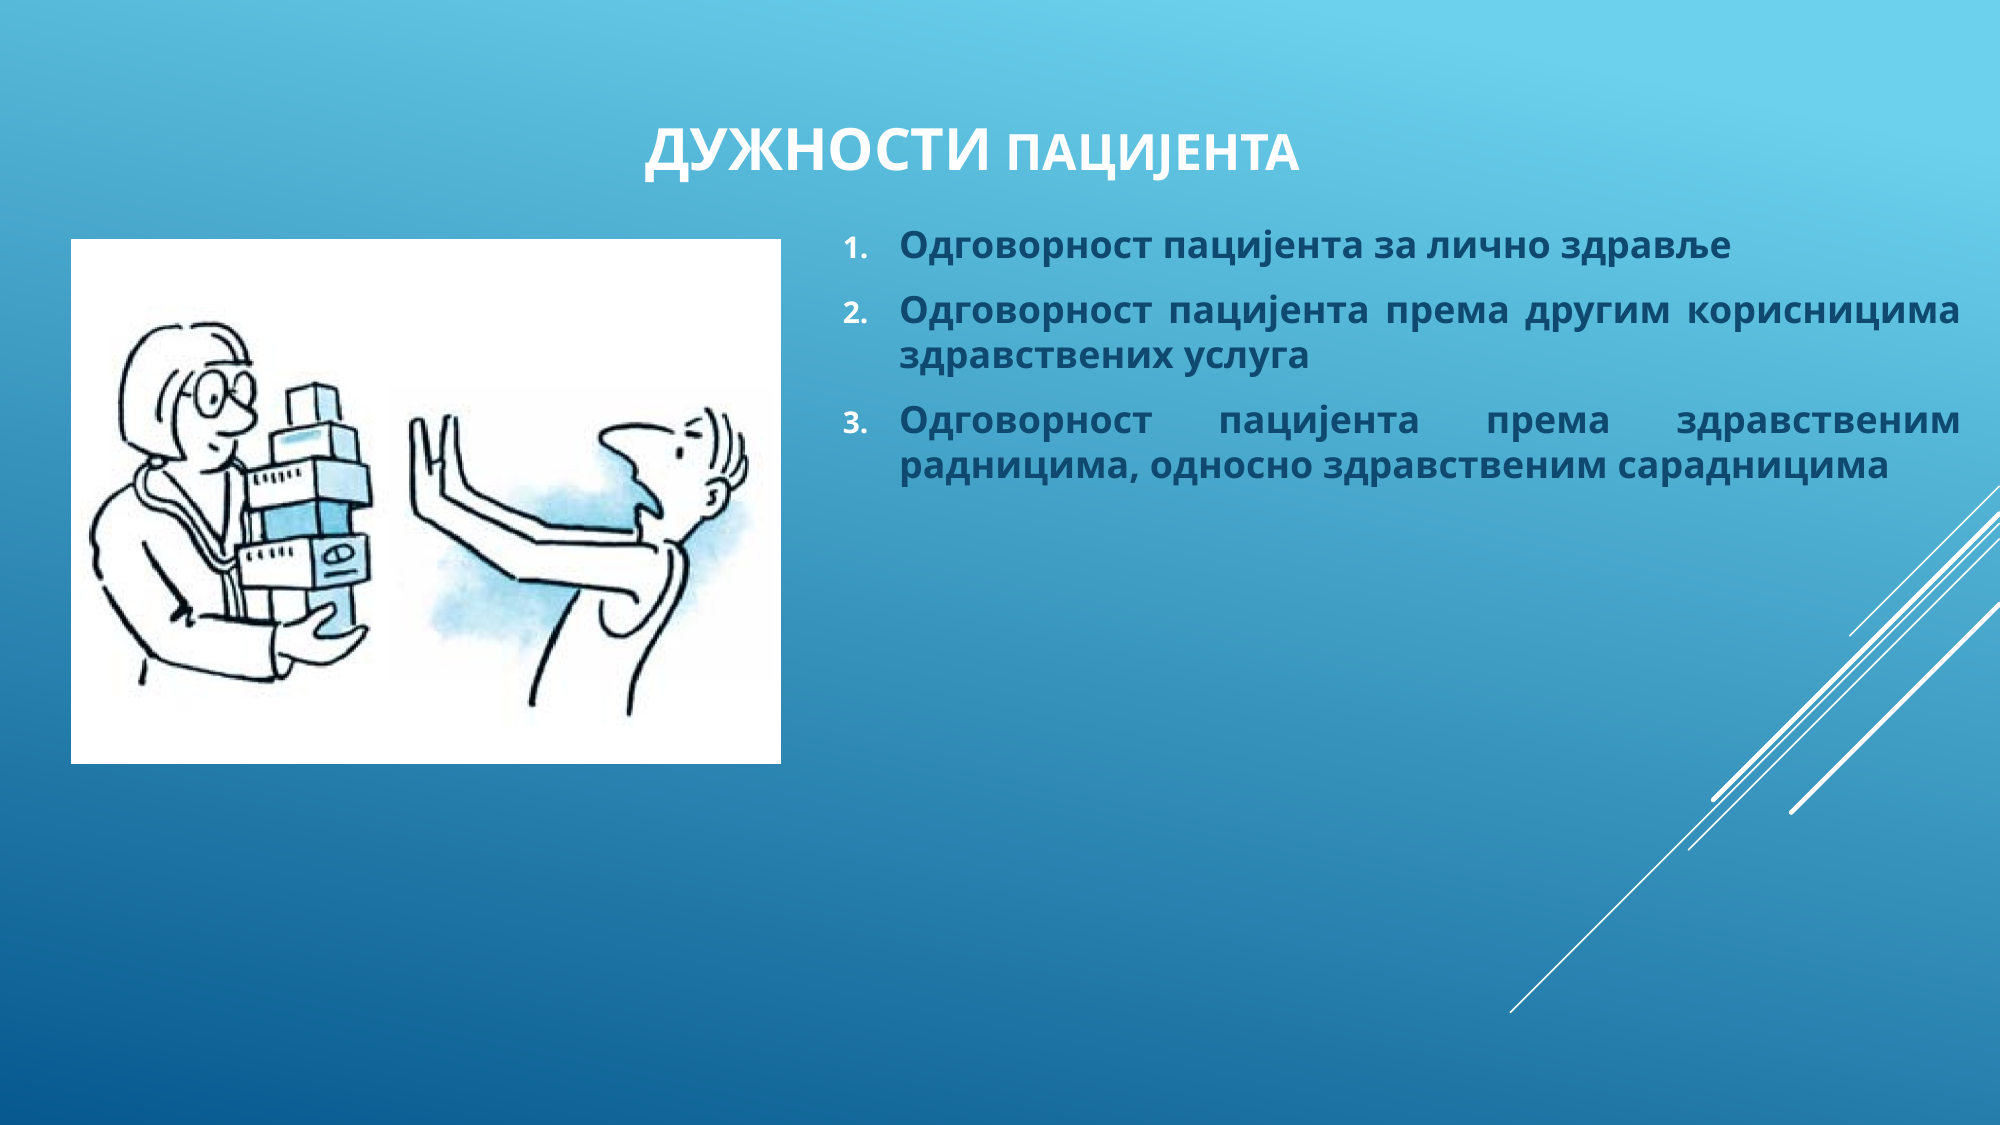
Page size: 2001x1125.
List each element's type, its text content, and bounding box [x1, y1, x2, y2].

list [70, 239, 781, 765]
list Одговорност пацијента за лично здравље Одговорност пацијента према другим корисницима здравствених услуга Одговорност пацијента према здравственим радницима, односно здравственим сарадницима [827, 213, 1977, 1125]
title дужности ПАЦИЈЕНТА [24, 43, 1922, 190]
